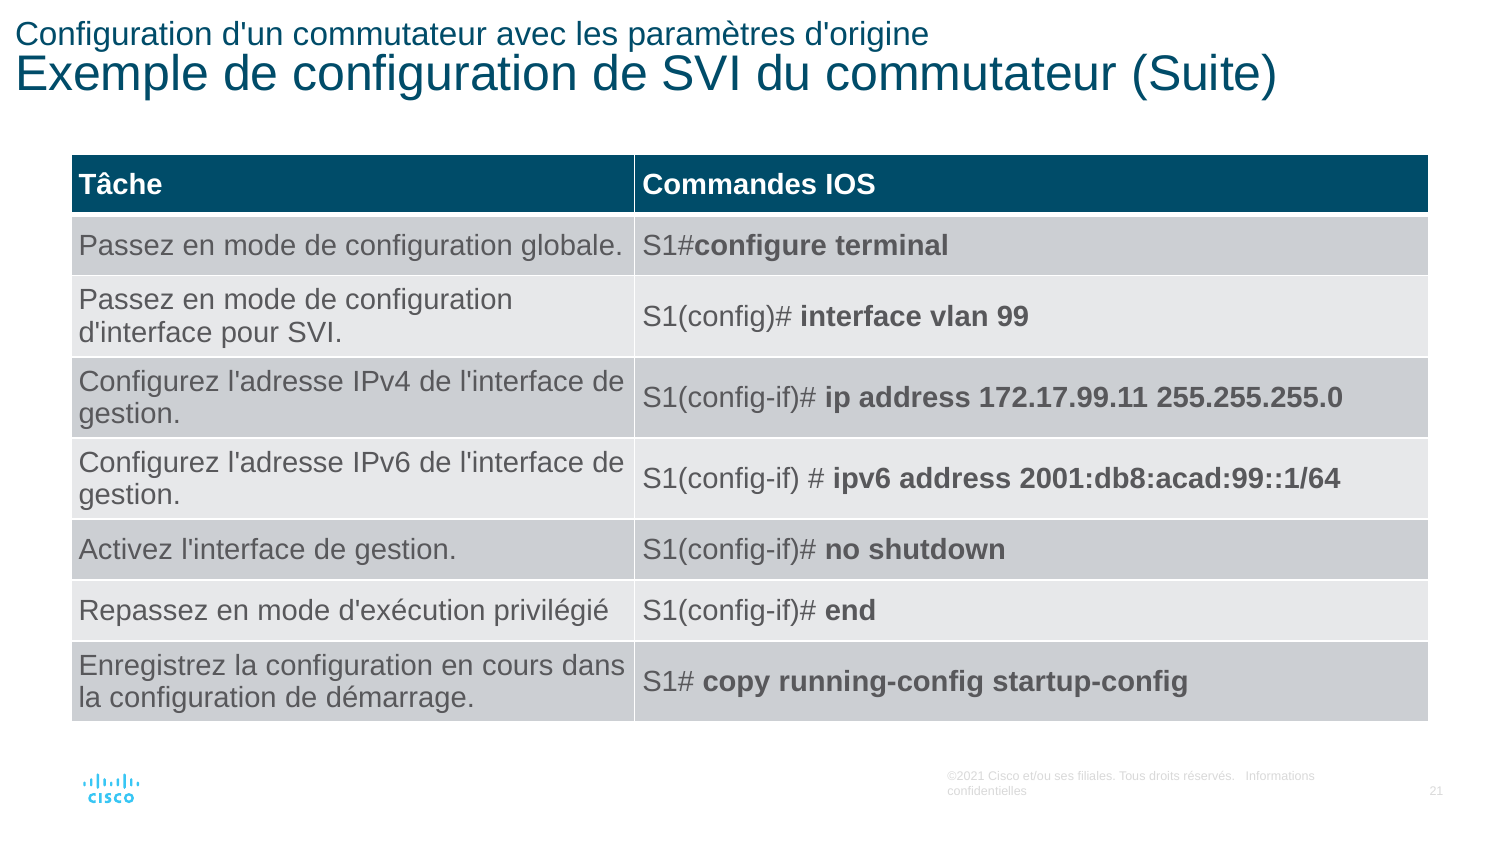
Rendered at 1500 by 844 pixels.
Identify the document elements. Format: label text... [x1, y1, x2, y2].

table_cell Repassez en mode d'exécution privilégié [72, 581, 634, 640]
table_header Tâche [72, 155, 634, 212]
table_cell S1(config)# interface vlan 99 [635, 276, 1428, 356]
table_cell Configurez l'adresse IPv6 de l'interface de gestion. [72, 439, 634, 518]
table_cell Activez l'interface de gestion. [72, 520, 634, 579]
table_cell Passez en mode de configuration globale. [72, 217, 634, 275]
table_cell Enregistrez la configuration en cours dans la configuration de démarrage. [72, 642, 634, 721]
table_cell S1(config-if)# ip address 172.17.99.11 255.255.255.0 [635, 358, 1428, 437]
table_header Commandes IOS [635, 155, 1428, 212]
table_cell S1(config-if) # ipv6 address 2001:db8:acad:99::1/64 [635, 439, 1428, 518]
table_cell S1(config-if)# no shutdown [635, 520, 1428, 579]
table_cell S1#configure terminal [635, 217, 1428, 275]
table_cell S1# copy running-config startup-config [635, 642, 1428, 721]
table_cell S1(config-if)# end [635, 581, 1428, 640]
table_cell Passez en mode de configuration d'interface pour SVI. [72, 276, 634, 356]
table_cell Configurez l'adresse IPv4 de l'interface de gestion. [72, 358, 634, 437]
title Configuration d'un commutateur avec les paramètres d'origine Exemple de configuration de SVI du commutateur (Suite) [0, 0, 1369, 121]
